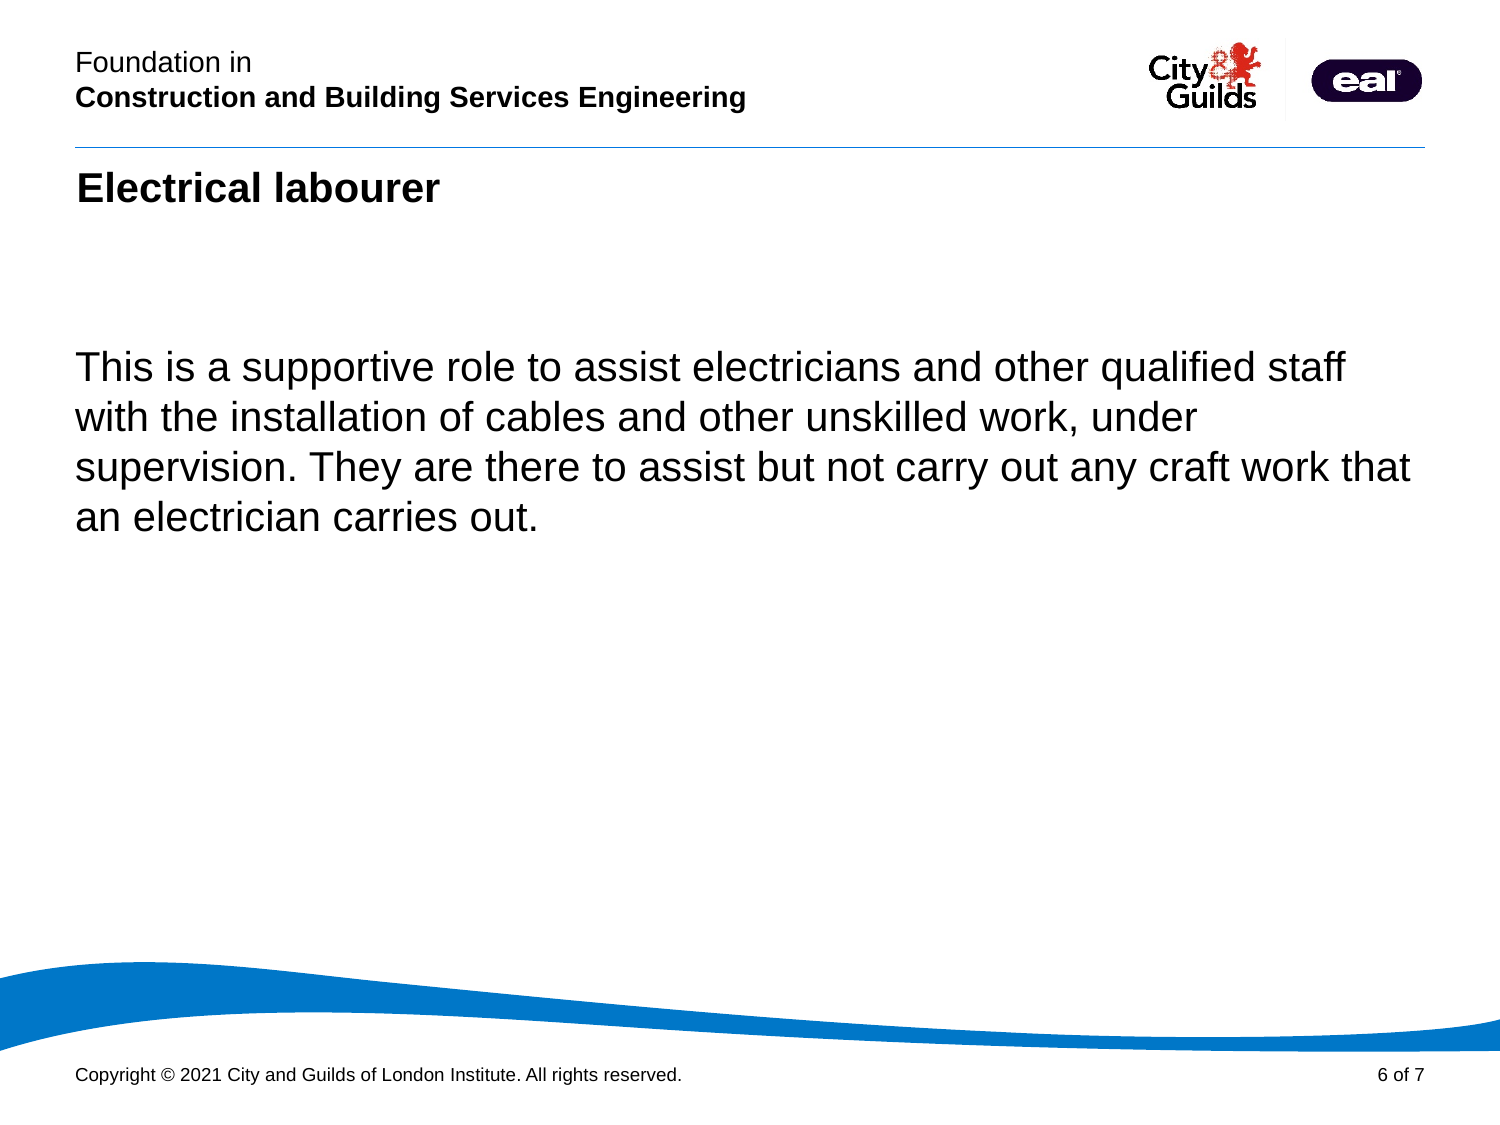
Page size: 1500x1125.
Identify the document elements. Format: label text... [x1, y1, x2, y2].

list This is a supportive role to assist electricians and other qualified staff with the installation of cables and other unskilled work, under supervision. They are there to assist but not carry out any craft work that an electrician carries out. [74, 247, 1426, 946]
title Electrical labourer [76, 160, 1427, 224]
picture [1149, 38, 1422, 121]
